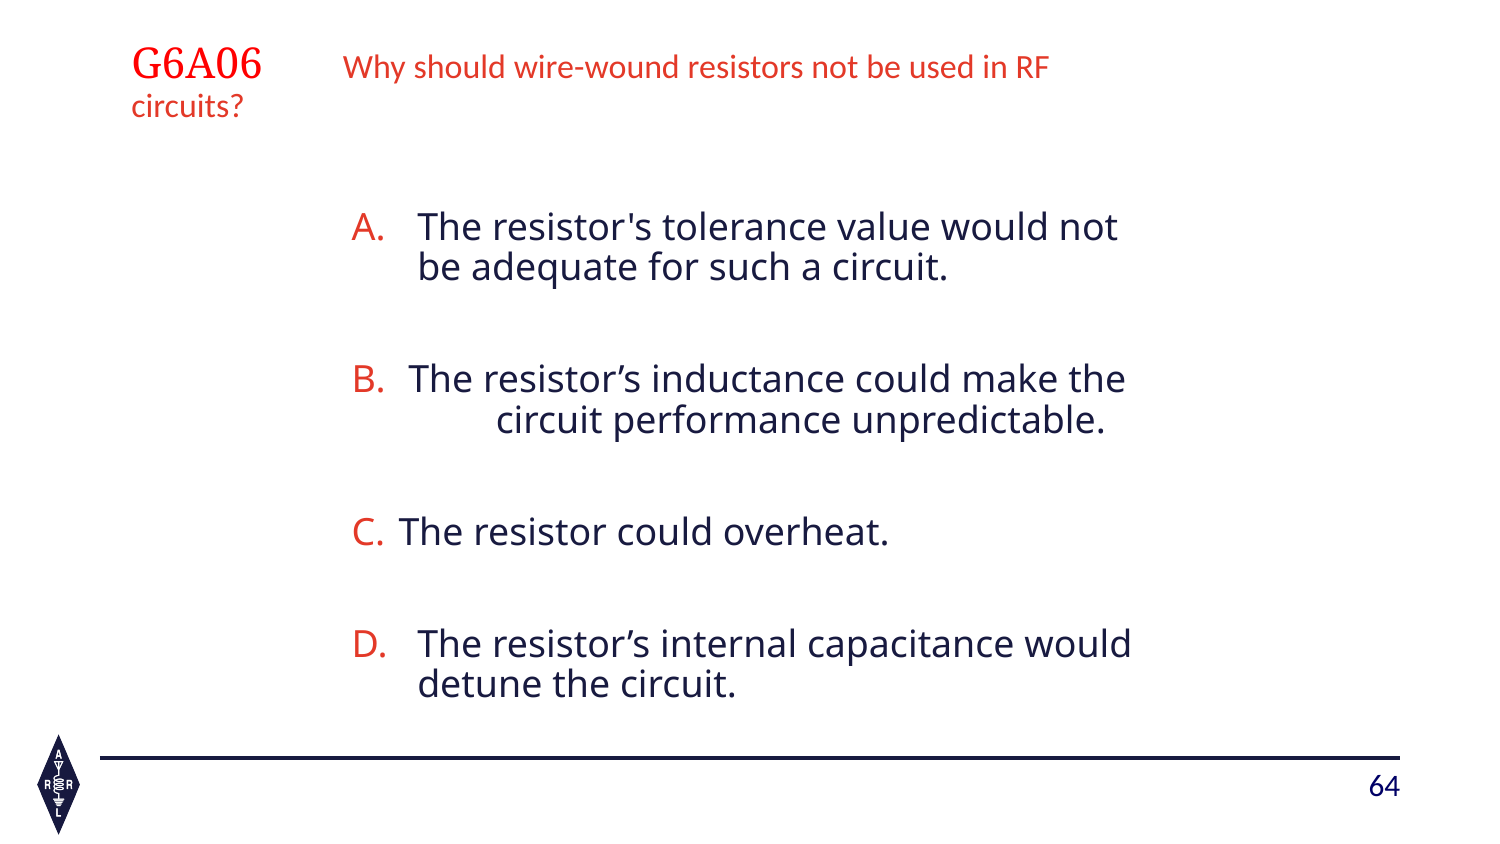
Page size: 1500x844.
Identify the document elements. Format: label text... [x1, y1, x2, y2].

list The resistor's tolerance value would not be adequate for such a circuit. The resistor’s inductance could make the circuit performance unpredictable. The resistor could overheat. The resistor’s internal capacitance would detune the circuit. [351, 201, 1149, 813]
title G6A06 Why should wire-wound resistors not be used in RF circuits? [131, 32, 1350, 173]
picture [37, 734, 80, 835]
slide_number 64 [1302, 761, 1400, 807]
